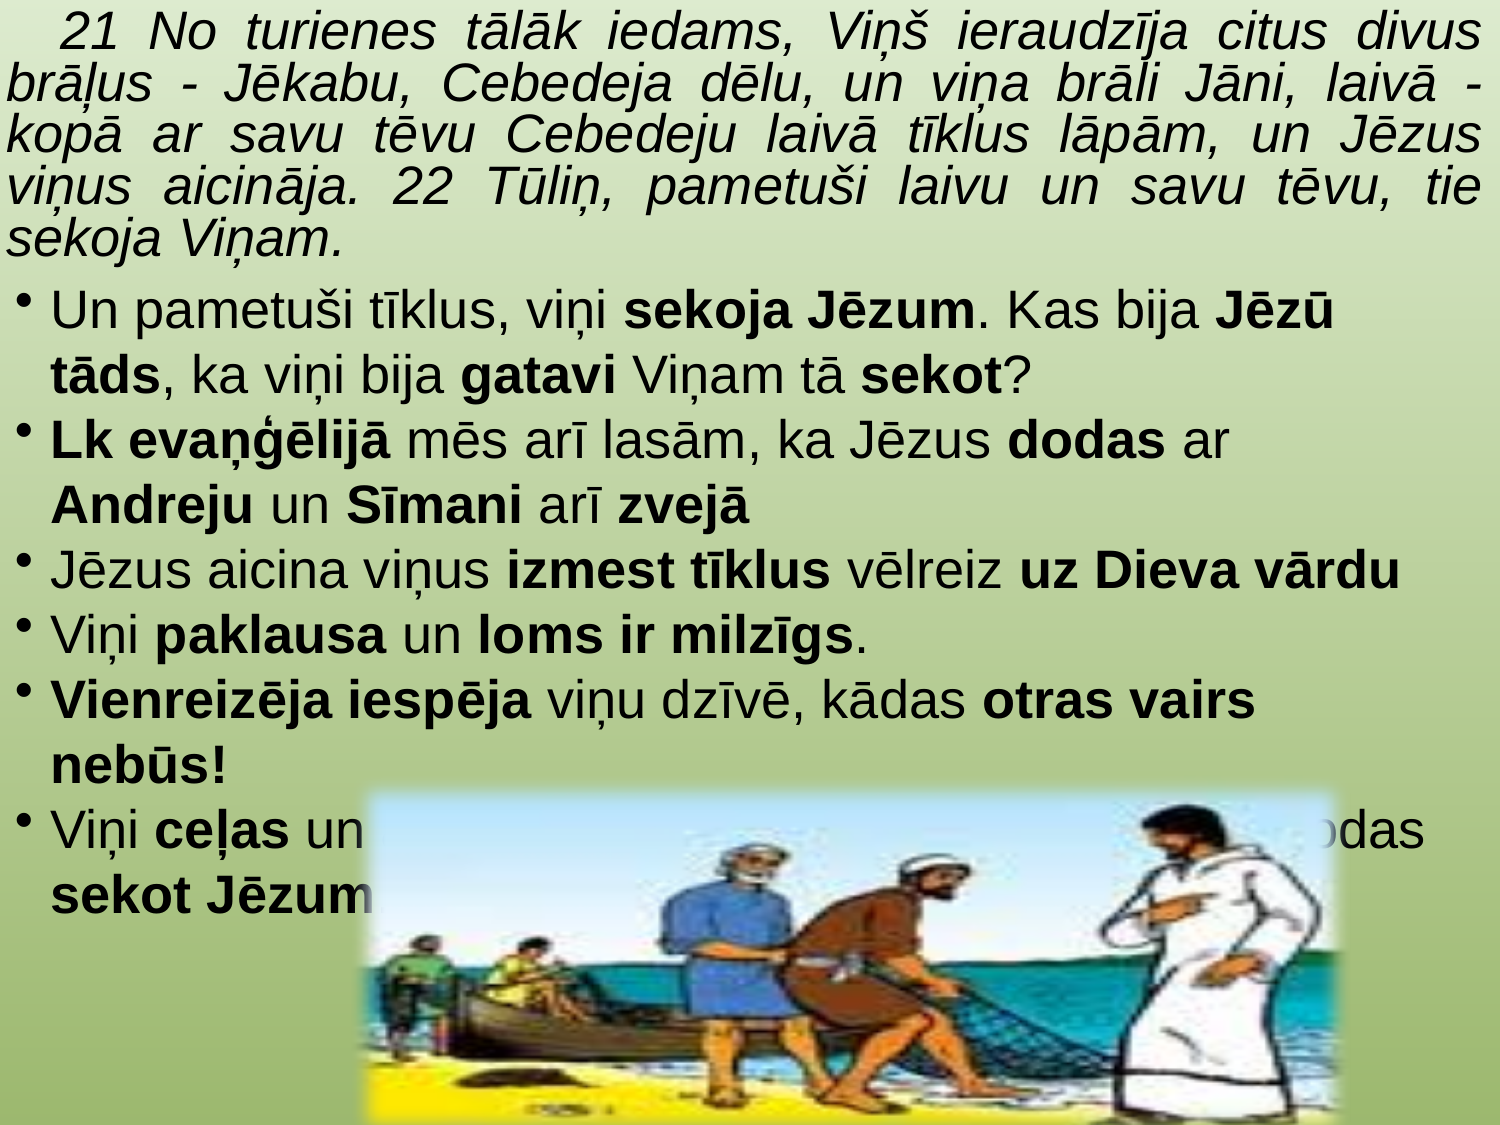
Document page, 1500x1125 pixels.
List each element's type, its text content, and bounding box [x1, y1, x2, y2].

list 21 No turienes tālāk iedams, Viņš ieraudzīja citus divus brāļus - Jēkabu, Cebedeja dēlu, un viņa brāli Jāni, laivā - kopā ar savu tēvu Cebedeju laivā tīklus lāpām, un Jēzus viņus aicināja. 22 Tūliņ, pametuši laivu un savu tēvu, tie sekoja Viņam. [0, 0, 1500, 198]
text_box Un pametuši tīklus, viņi sekoja Jēzum. Kas bija Jēzū tāds, ka viņi bija gatavi Viņam tā sekot? Lk evaņģēlijā mēs arī lasām, ka Jēzus dodas ar Andreju un Sīmani arī zvejā Jēzus aicina viņus izmest tīklus vēlreiz uz Dieva vārdu Viņi paklausa un loms ir milzīgs. Vienreizēja iespēja viņu dzīvē, kādas otras vairs nebūs! Viņi ceļas un atstāj visu vecās dzīves nodarbi un dodas sekot Jēzum. [0, 267, 1459, 932]
picture [351, 775, 1351, 1125]
